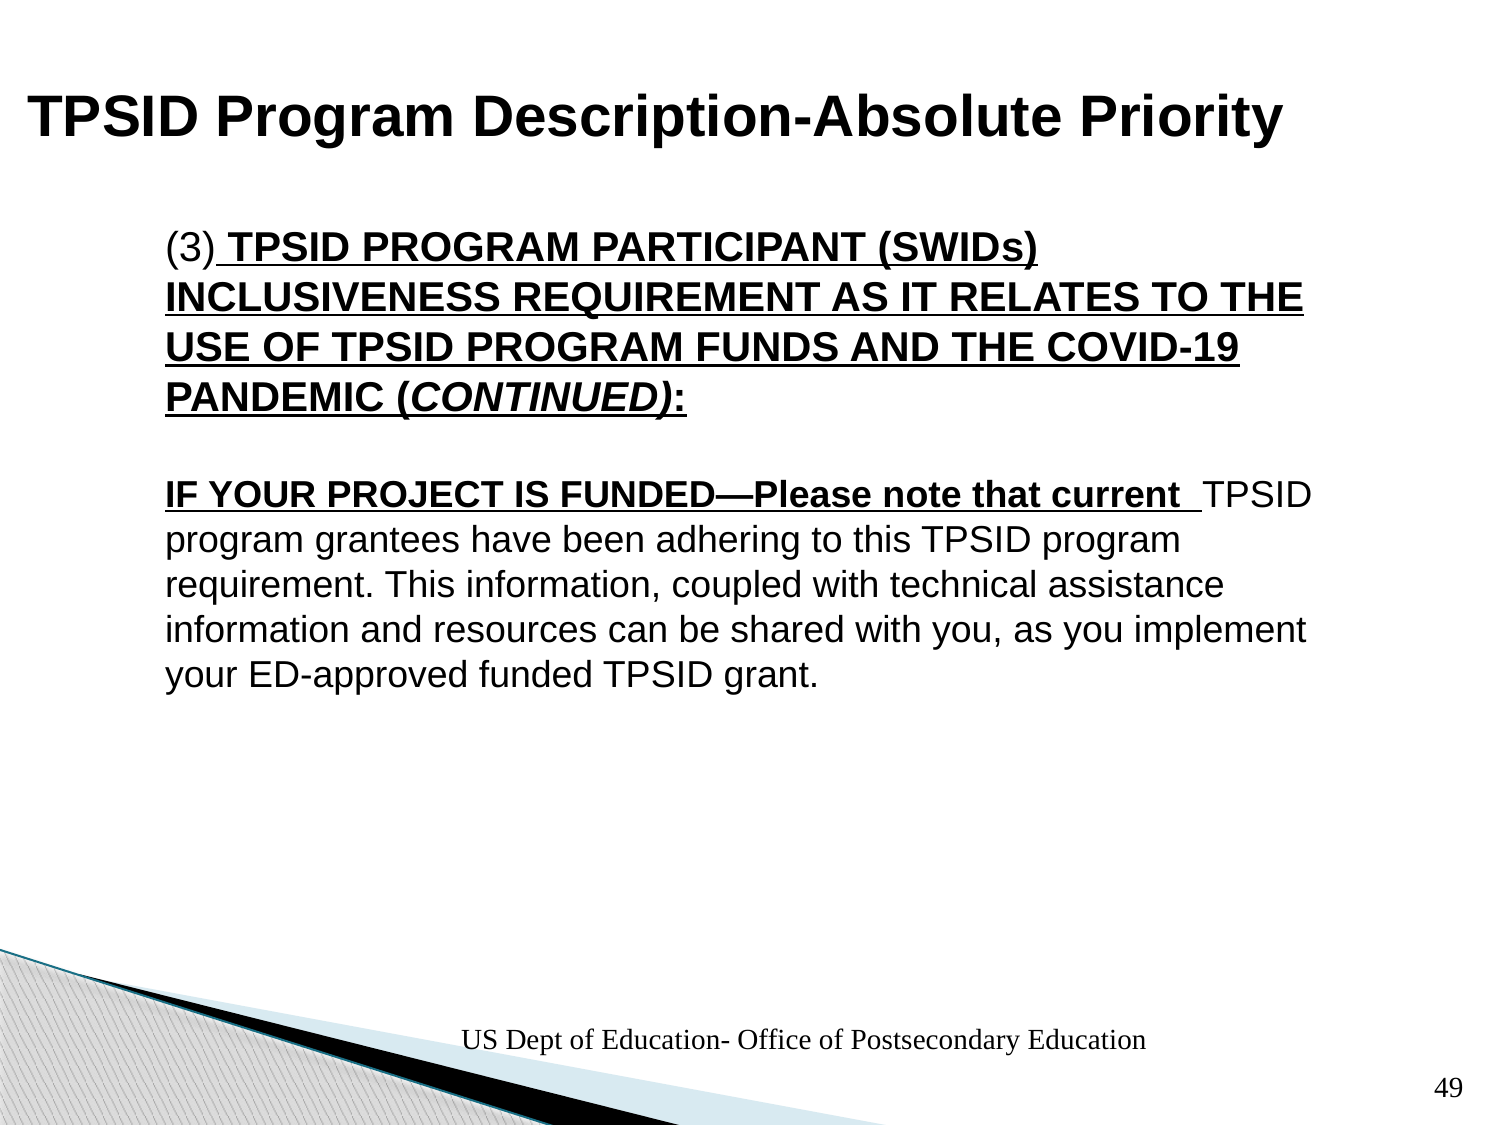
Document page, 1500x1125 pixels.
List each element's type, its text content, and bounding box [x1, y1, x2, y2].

title TPSID Program Description-Absolute Priority [12, 50, 1500, 177]
list (3) TPSID PROGRAM PARTICIPANT (SWIDs) INCLUSIVeNESS REQUIREMENT AS IT RElAtES TO THE USE OF TPSID PROGRAM FUNDS AND The COVID-19 PANDEMIC (CONTINUED): IF YOUR PROJECT IS FUNDED—Please note that current TPSID program grantees have been adhering to this TPSID program requirement. This information, coupled with technical assistance information and resources can be shared with you, as you implement your ED-approved funded TPSID grant. [150, 177, 1375, 988]
slide_number 49 [1418, 1051, 1479, 1112]
footer US Dept of Education- Office of Postsecondary Education [387, 1025, 1163, 1063]
